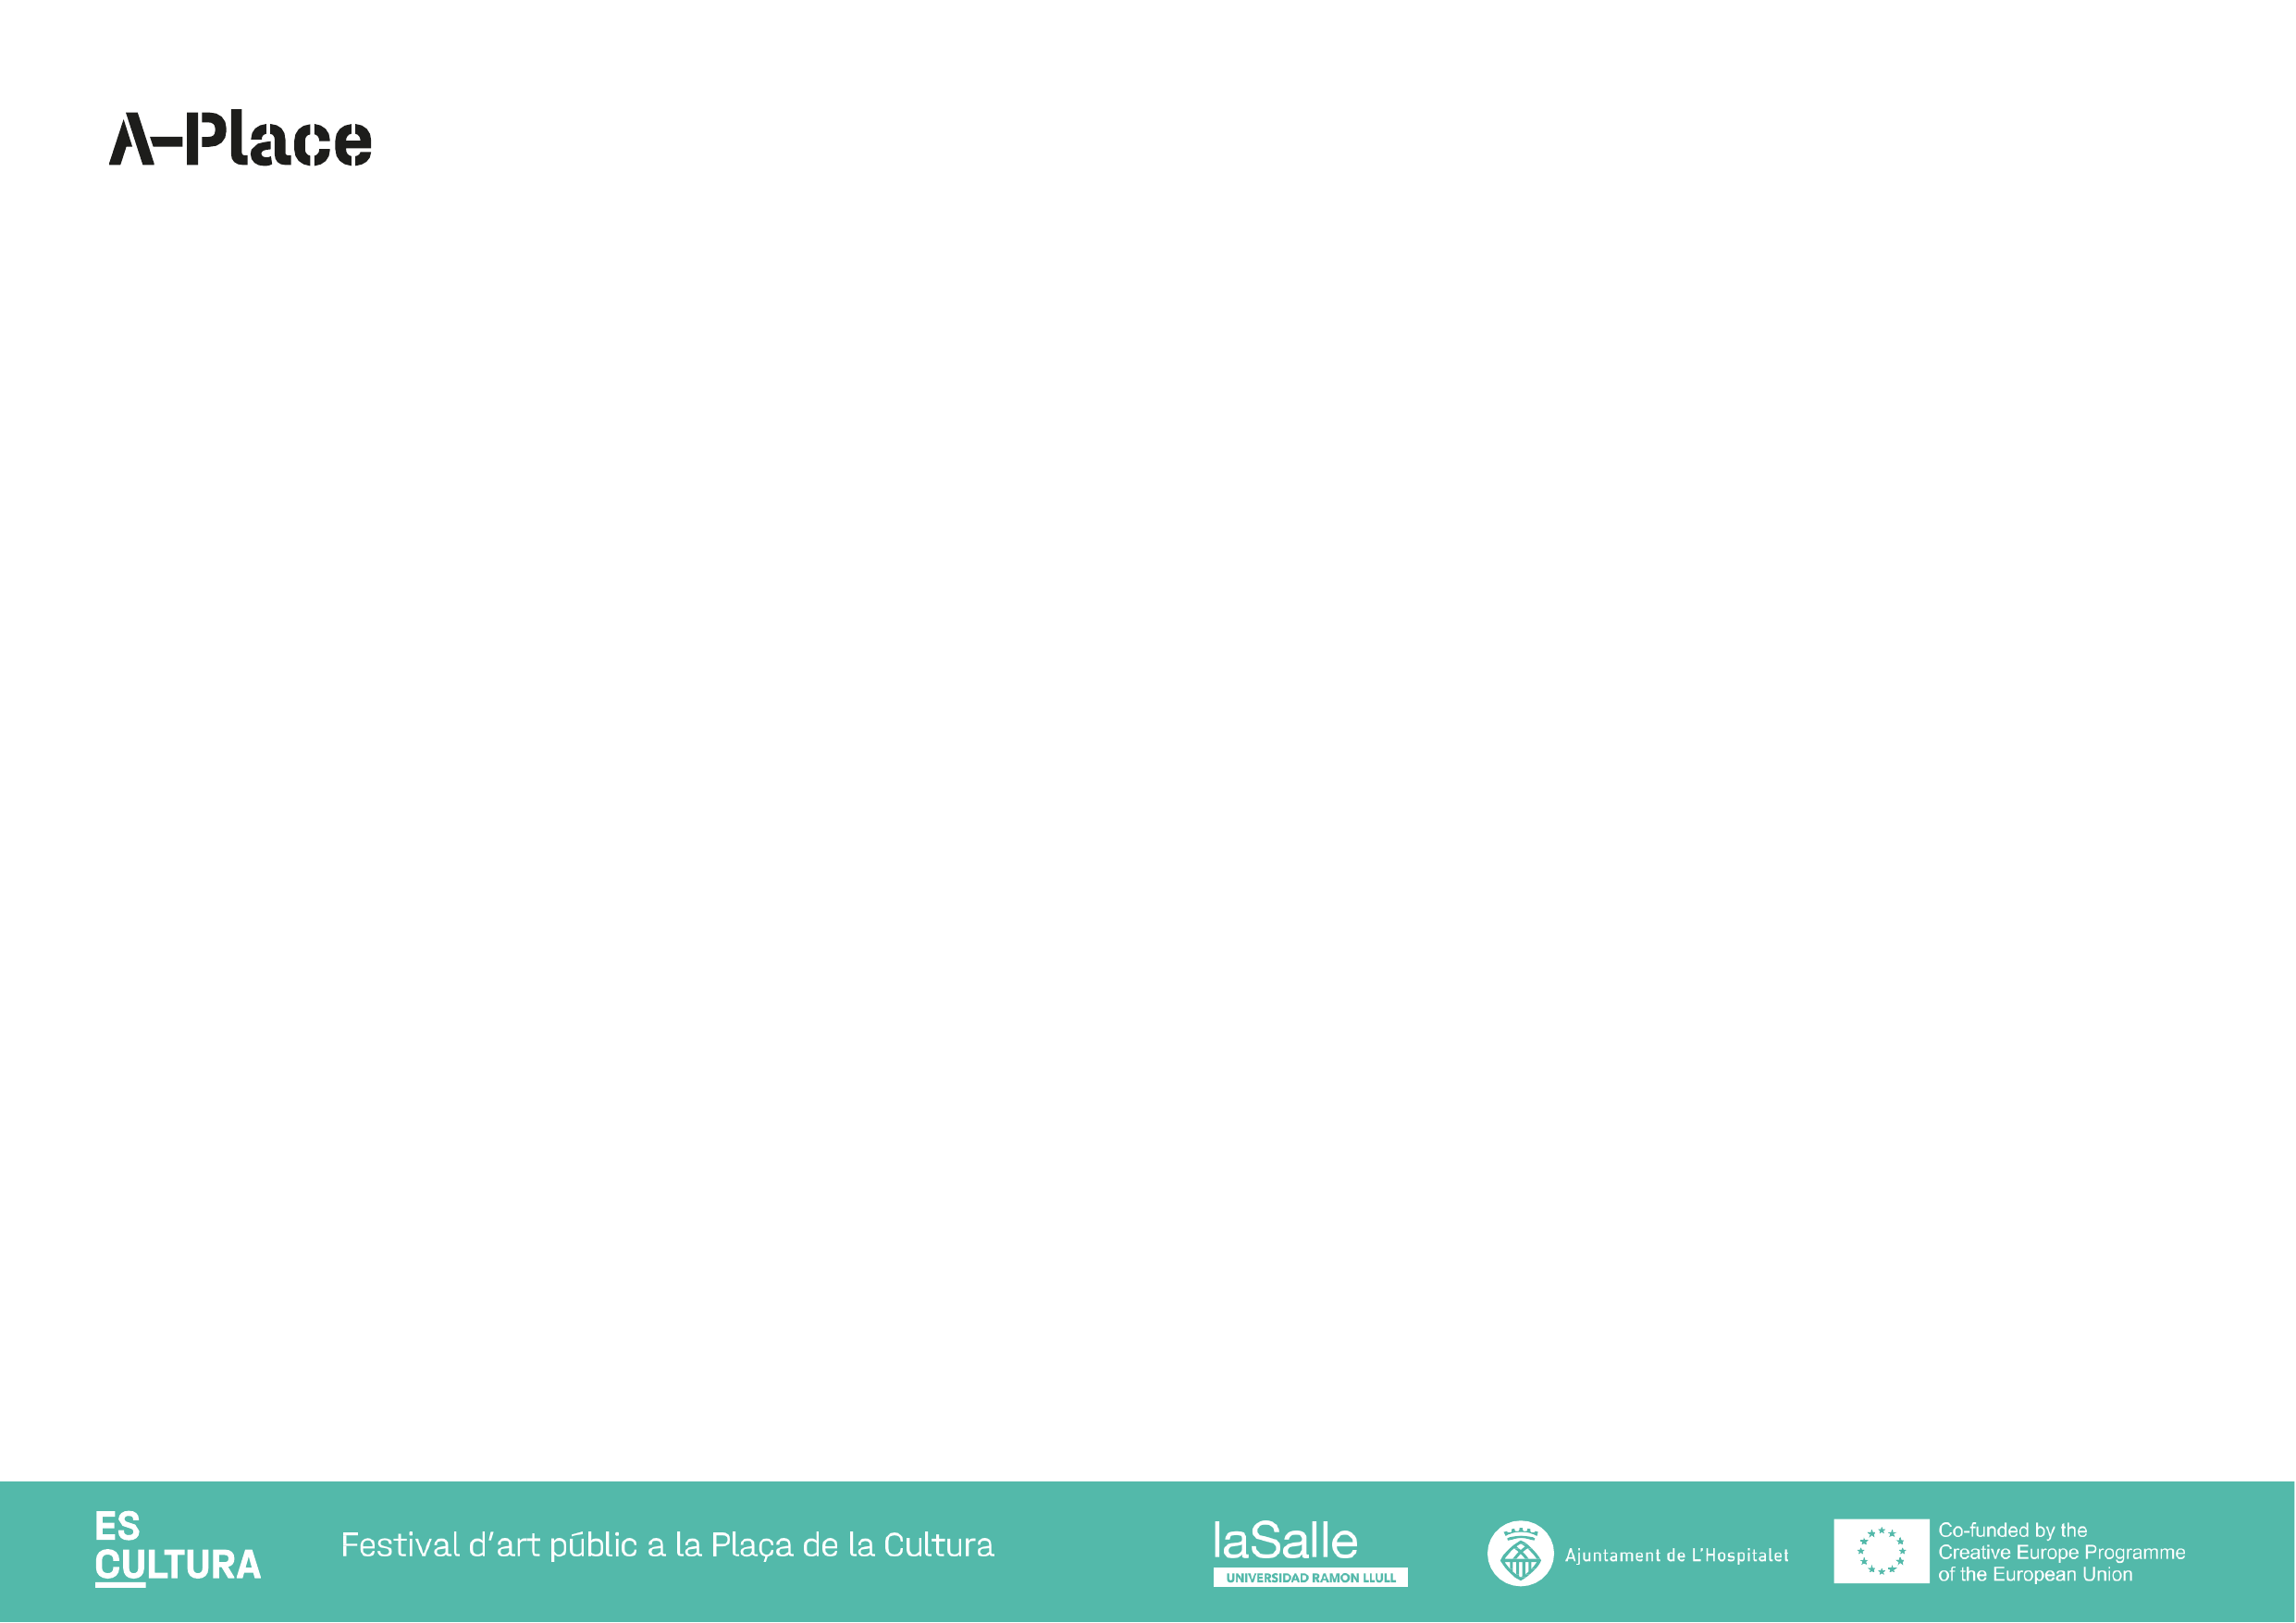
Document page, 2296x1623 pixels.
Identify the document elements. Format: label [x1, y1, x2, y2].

text_box [1487, 1520, 1555, 1587]
text_box [230, 109, 248, 166]
text_box [885, 1531, 994, 1557]
text_box [1215, 1519, 1317, 1558]
picture [648, 1538, 666, 1557]
text_box [126, 112, 154, 166]
text_box [343, 1531, 460, 1557]
text_box [314, 149, 330, 166]
text_box [551, 1531, 636, 1563]
text_box [713, 1531, 794, 1563]
text_box [470, 1531, 541, 1557]
text_box [804, 1531, 837, 1557]
text_box [250, 141, 273, 166]
text_box [251, 123, 266, 140]
text_box [109, 118, 133, 166]
picture [1565, 1548, 1788, 1565]
text_box [294, 124, 311, 166]
text_box [187, 112, 199, 166]
text_box [1323, 1520, 1357, 1558]
picture [1214, 1568, 1408, 1587]
text_box [314, 123, 330, 141]
text_box [150, 136, 183, 147]
picture [849, 1531, 875, 1557]
picture [677, 1531, 702, 1557]
text_box [202, 112, 227, 147]
text_box [270, 123, 291, 166]
text_box [0, 1481, 2295, 1623]
text_box [335, 123, 372, 166]
